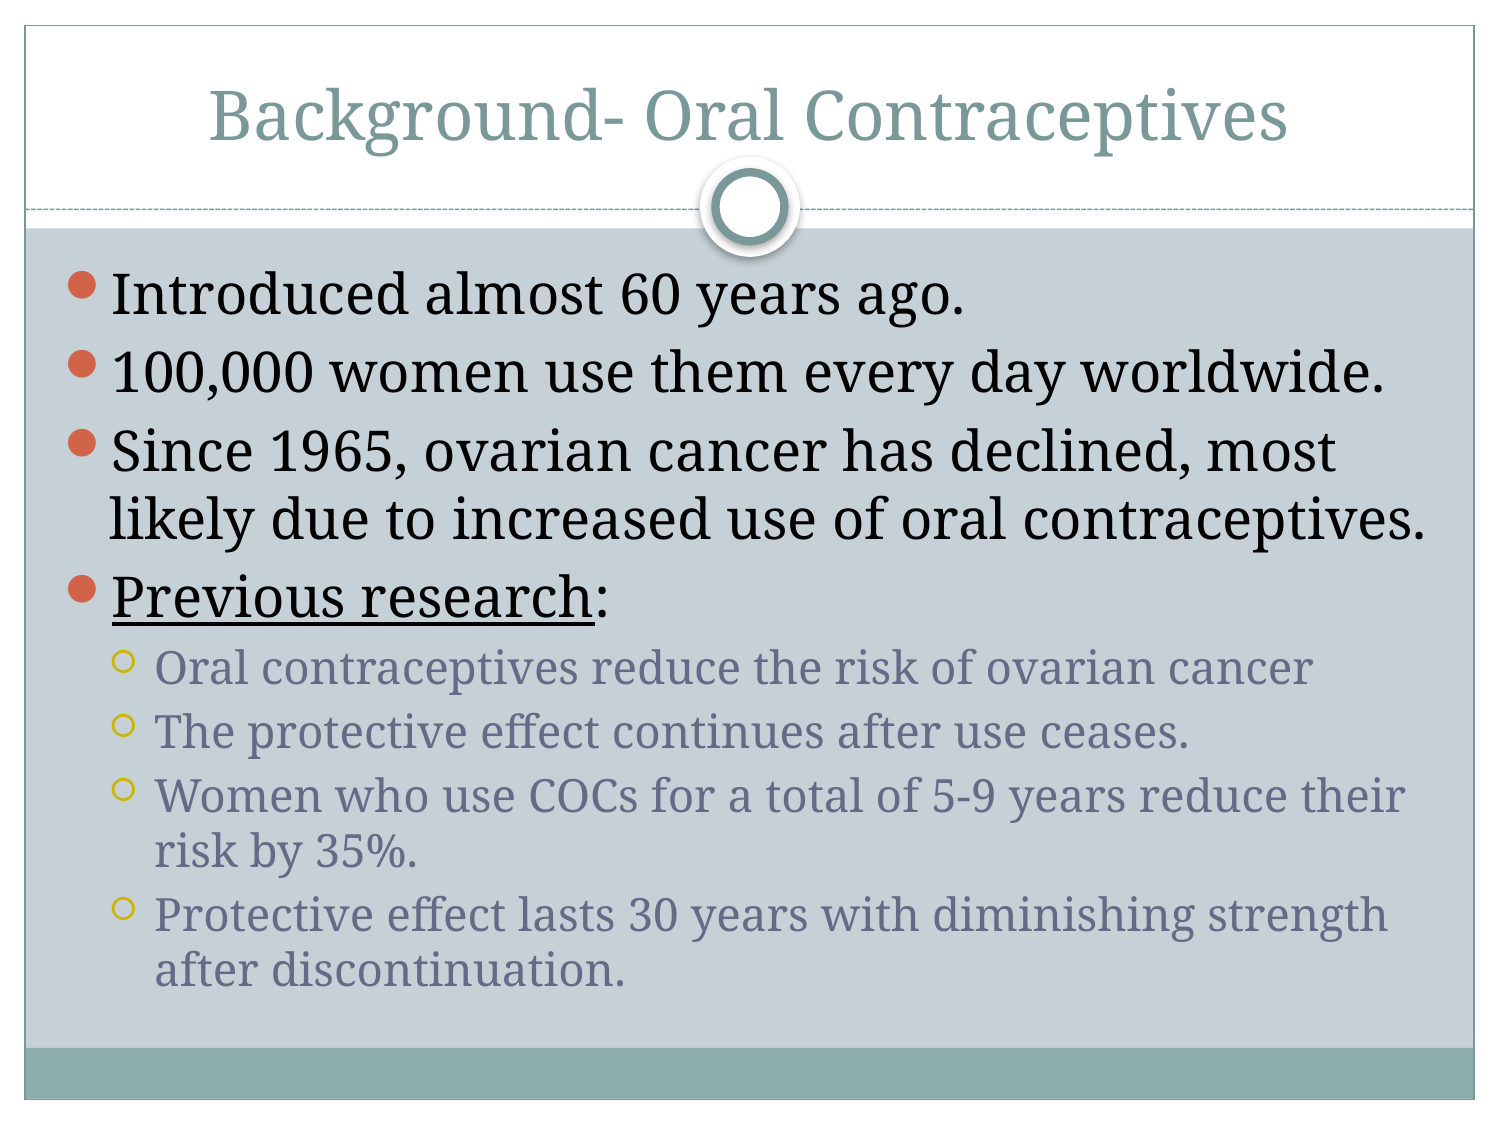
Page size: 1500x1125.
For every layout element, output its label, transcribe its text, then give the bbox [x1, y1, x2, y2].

list Introduced almost 60 years ago. 100,000 women use them every day worldwide. Since 1965, ovarian cancer has declined, most likely due to increased use of oral contraceptives. Previous research: Oral contraceptives reduce the risk of ovarian cancer The protective effect continues after use ceases. Women who use COCs for a total of 5-9 years reduce their risk by 35%. Protective effect lasts 30 years with diminishing strength after discontinuation. [49, 250, 1445, 1085]
title Background- Oral Contraceptives [49, 37, 1450, 162]
